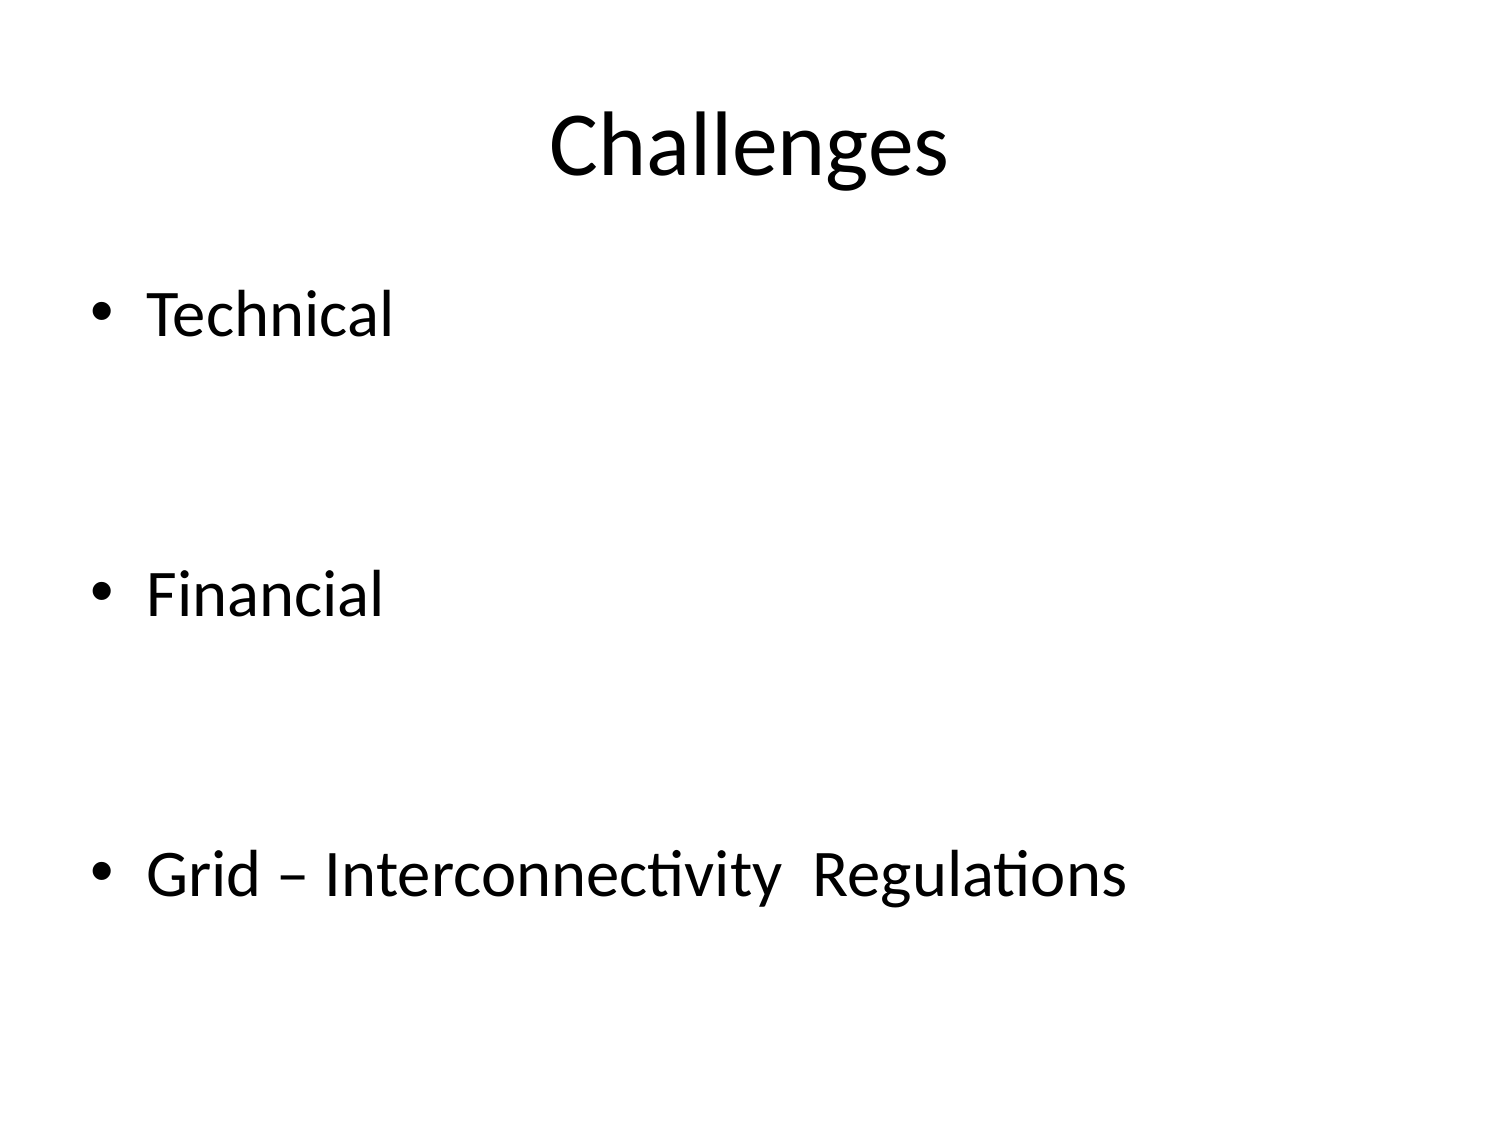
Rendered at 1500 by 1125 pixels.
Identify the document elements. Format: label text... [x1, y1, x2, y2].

list Technical Financial Grid – Interconnectivity Regulations [75, 262, 1425, 1005]
title Challenges [75, 45, 1425, 233]
